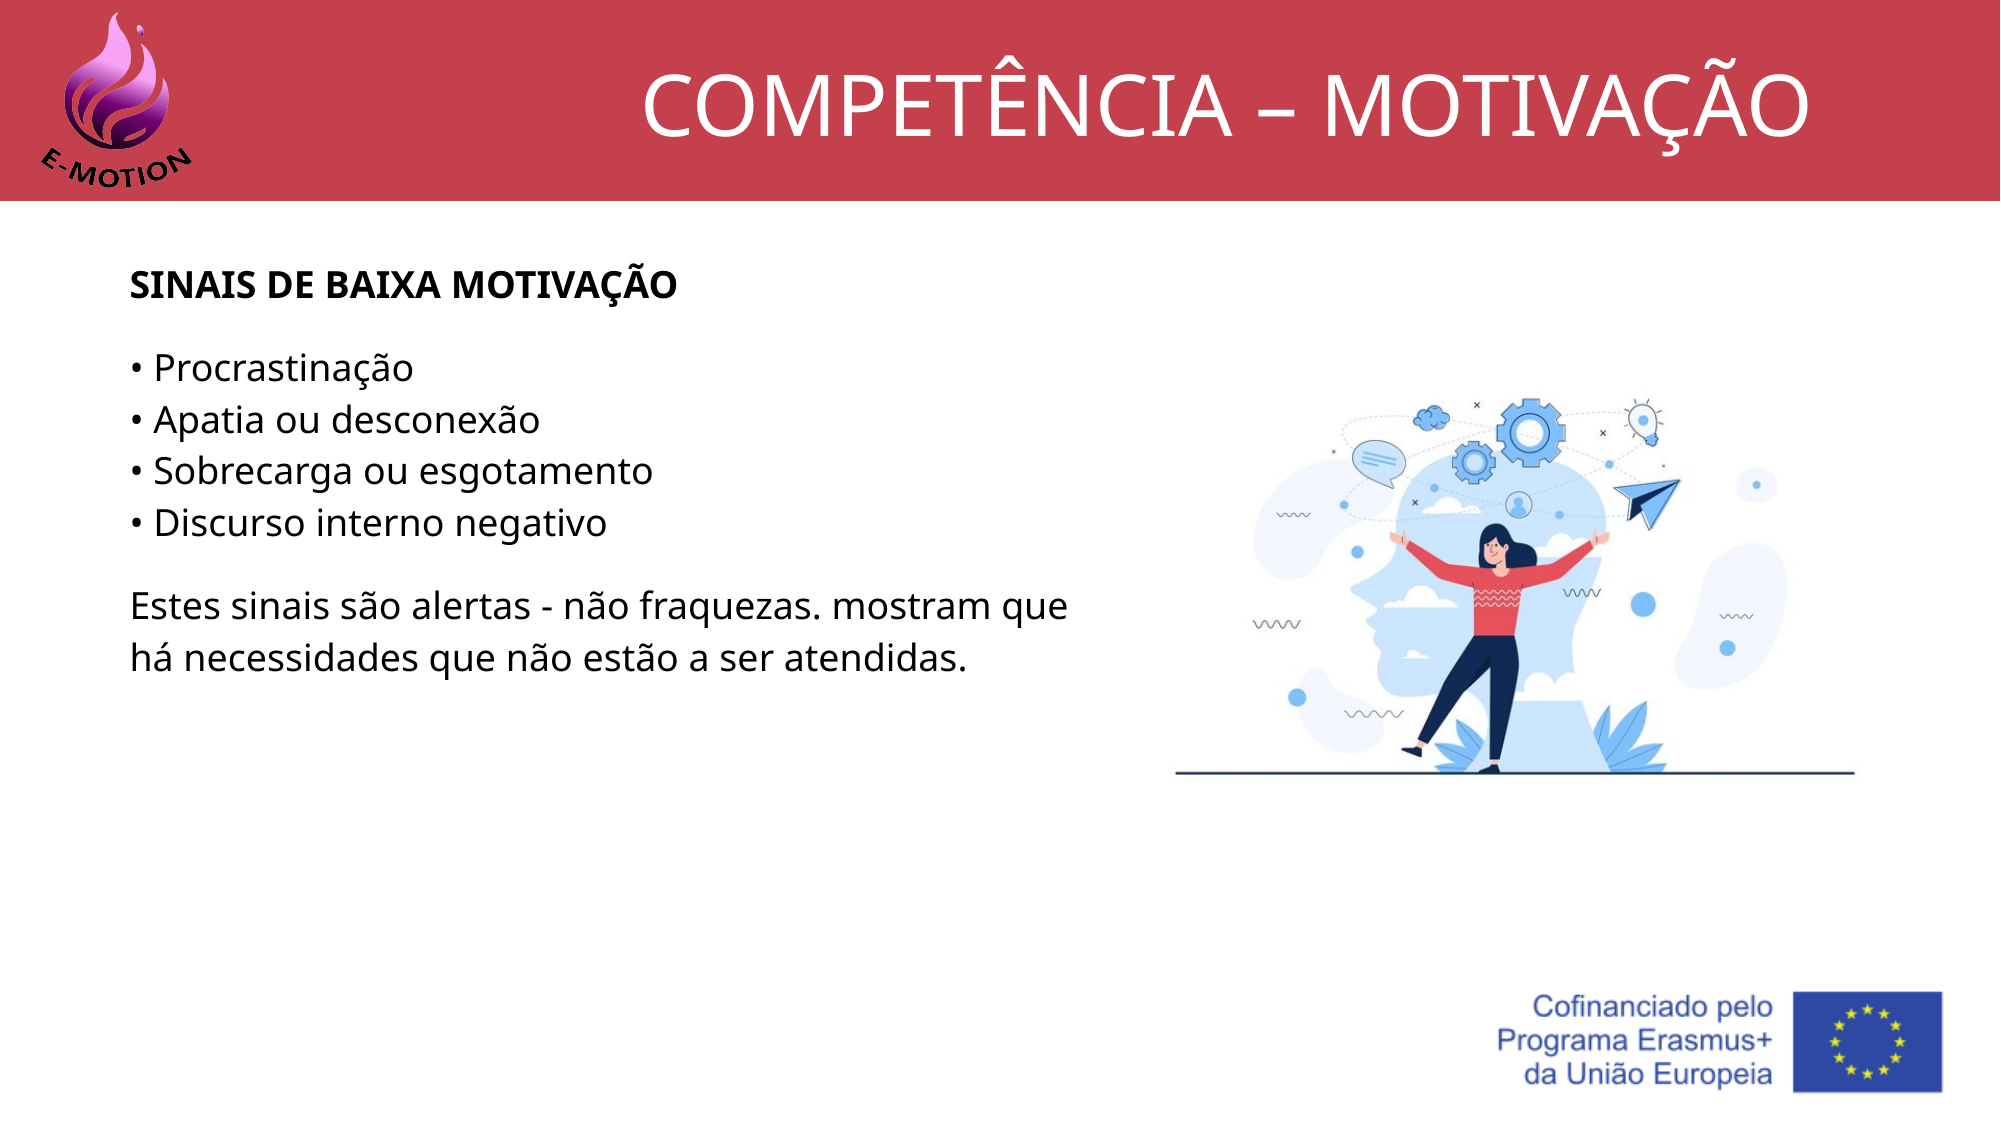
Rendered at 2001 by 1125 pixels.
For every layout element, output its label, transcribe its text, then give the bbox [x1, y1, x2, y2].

picture [1126, 366, 1899, 807]
text_box COMPETÊNCIA – MOTIVAÇÃO [257, 55, 1830, 192]
picture [1396, 955, 2000, 1125]
text_box SINAIS DE BAIXA MOTIVAÇÃO • Procrastinação • Apatia ou desconexão • Sobrecarga ou esgotamento • Discurso interno negativo Estes sinais são alertas - não fraquezas. mostram que há necessidades que não estão a ser atendidas. [114, 246, 1128, 763]
picture [0, 0, 253, 247]
